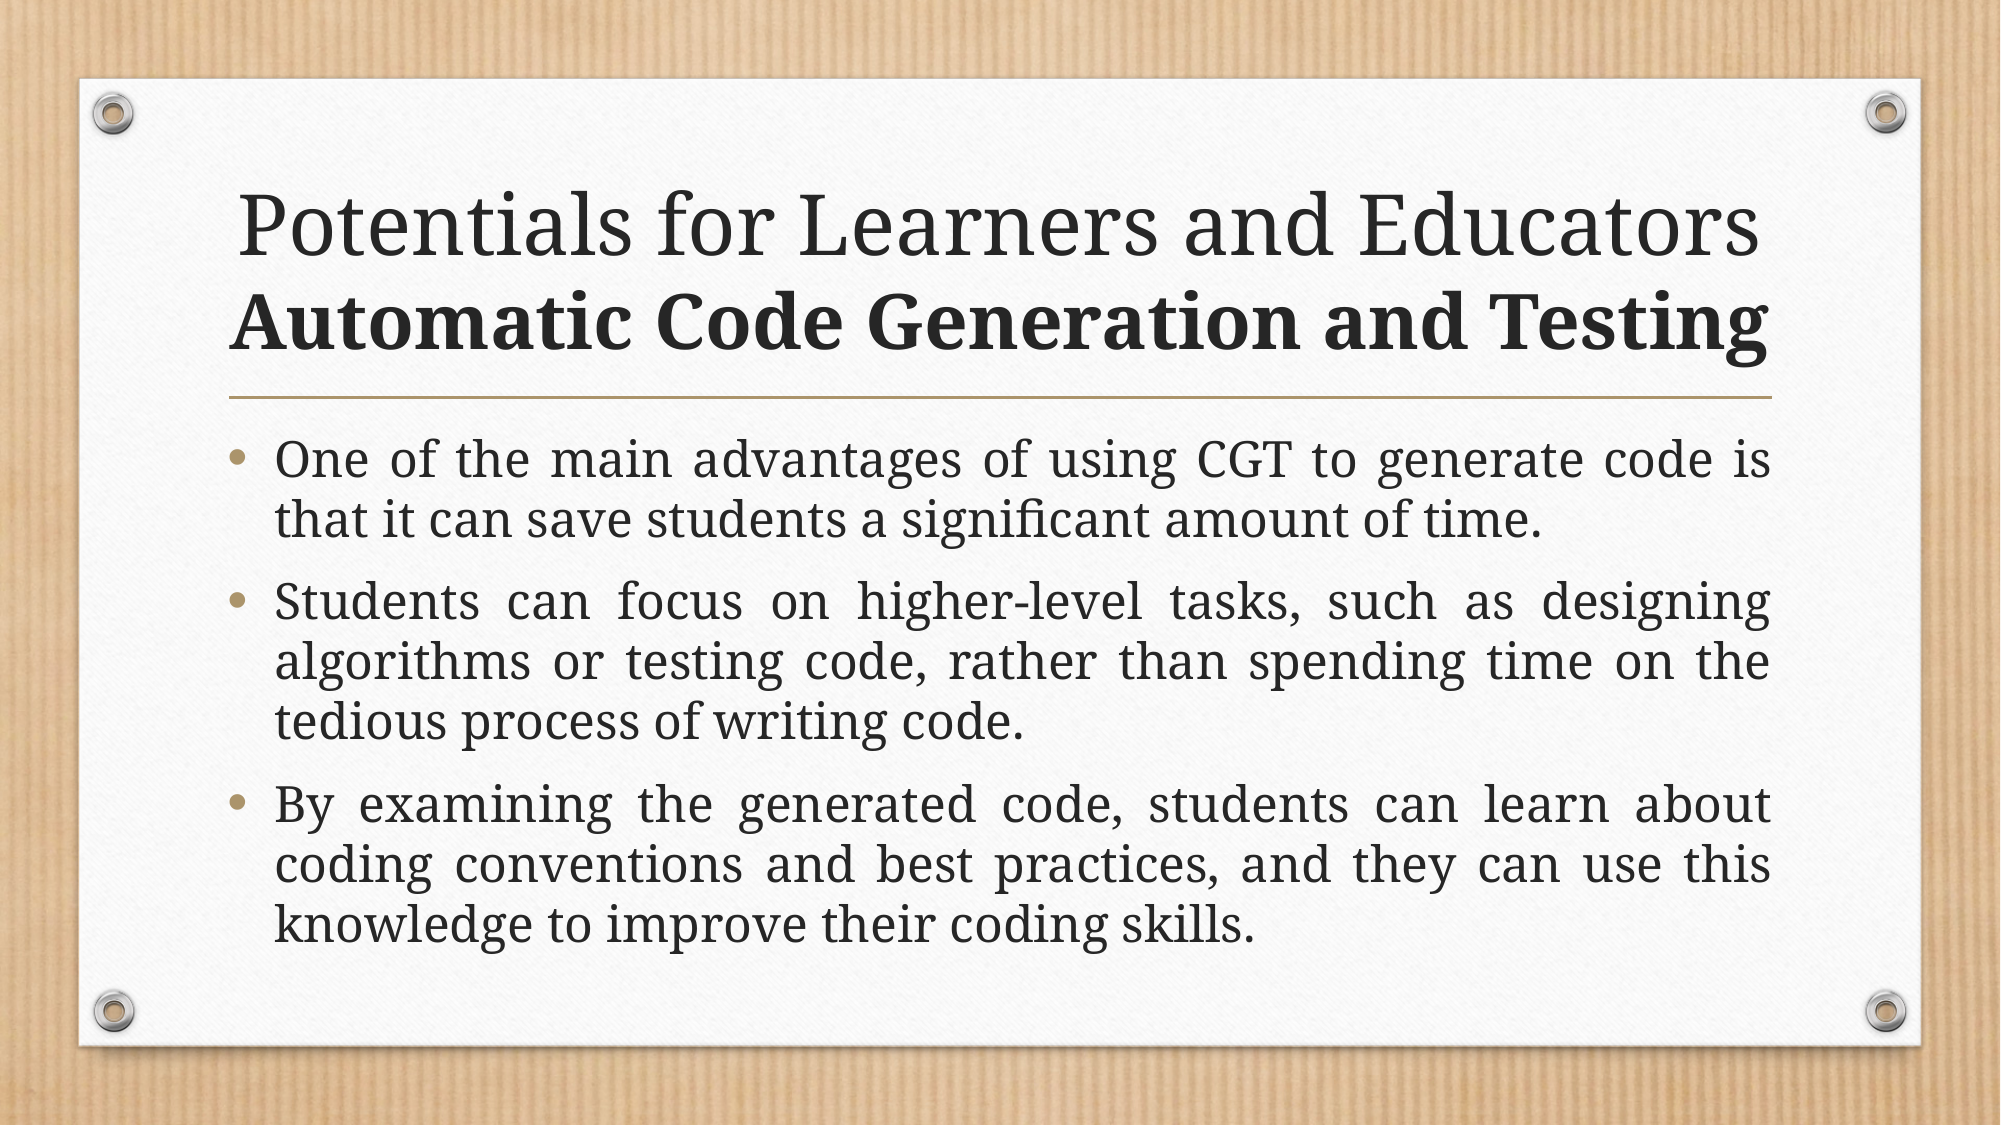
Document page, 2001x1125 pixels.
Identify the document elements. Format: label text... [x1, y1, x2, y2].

picture [0, 0, 2001, 1125]
title Potentials for Learners and Educators Automatic Code Generation and Testing [212, 161, 1788, 375]
list One of the main advantages of using CGT to generate code is that it can save students a significant amount of time. Students can focus on higher-level tasks, such as designing algorithms or testing code, rather than spending time on the tedious process of writing code. By examining the generated code, students can learn about coding conventions and best practices, and they can use this knowledge to improve their coding skills. [212, 419, 1788, 964]
